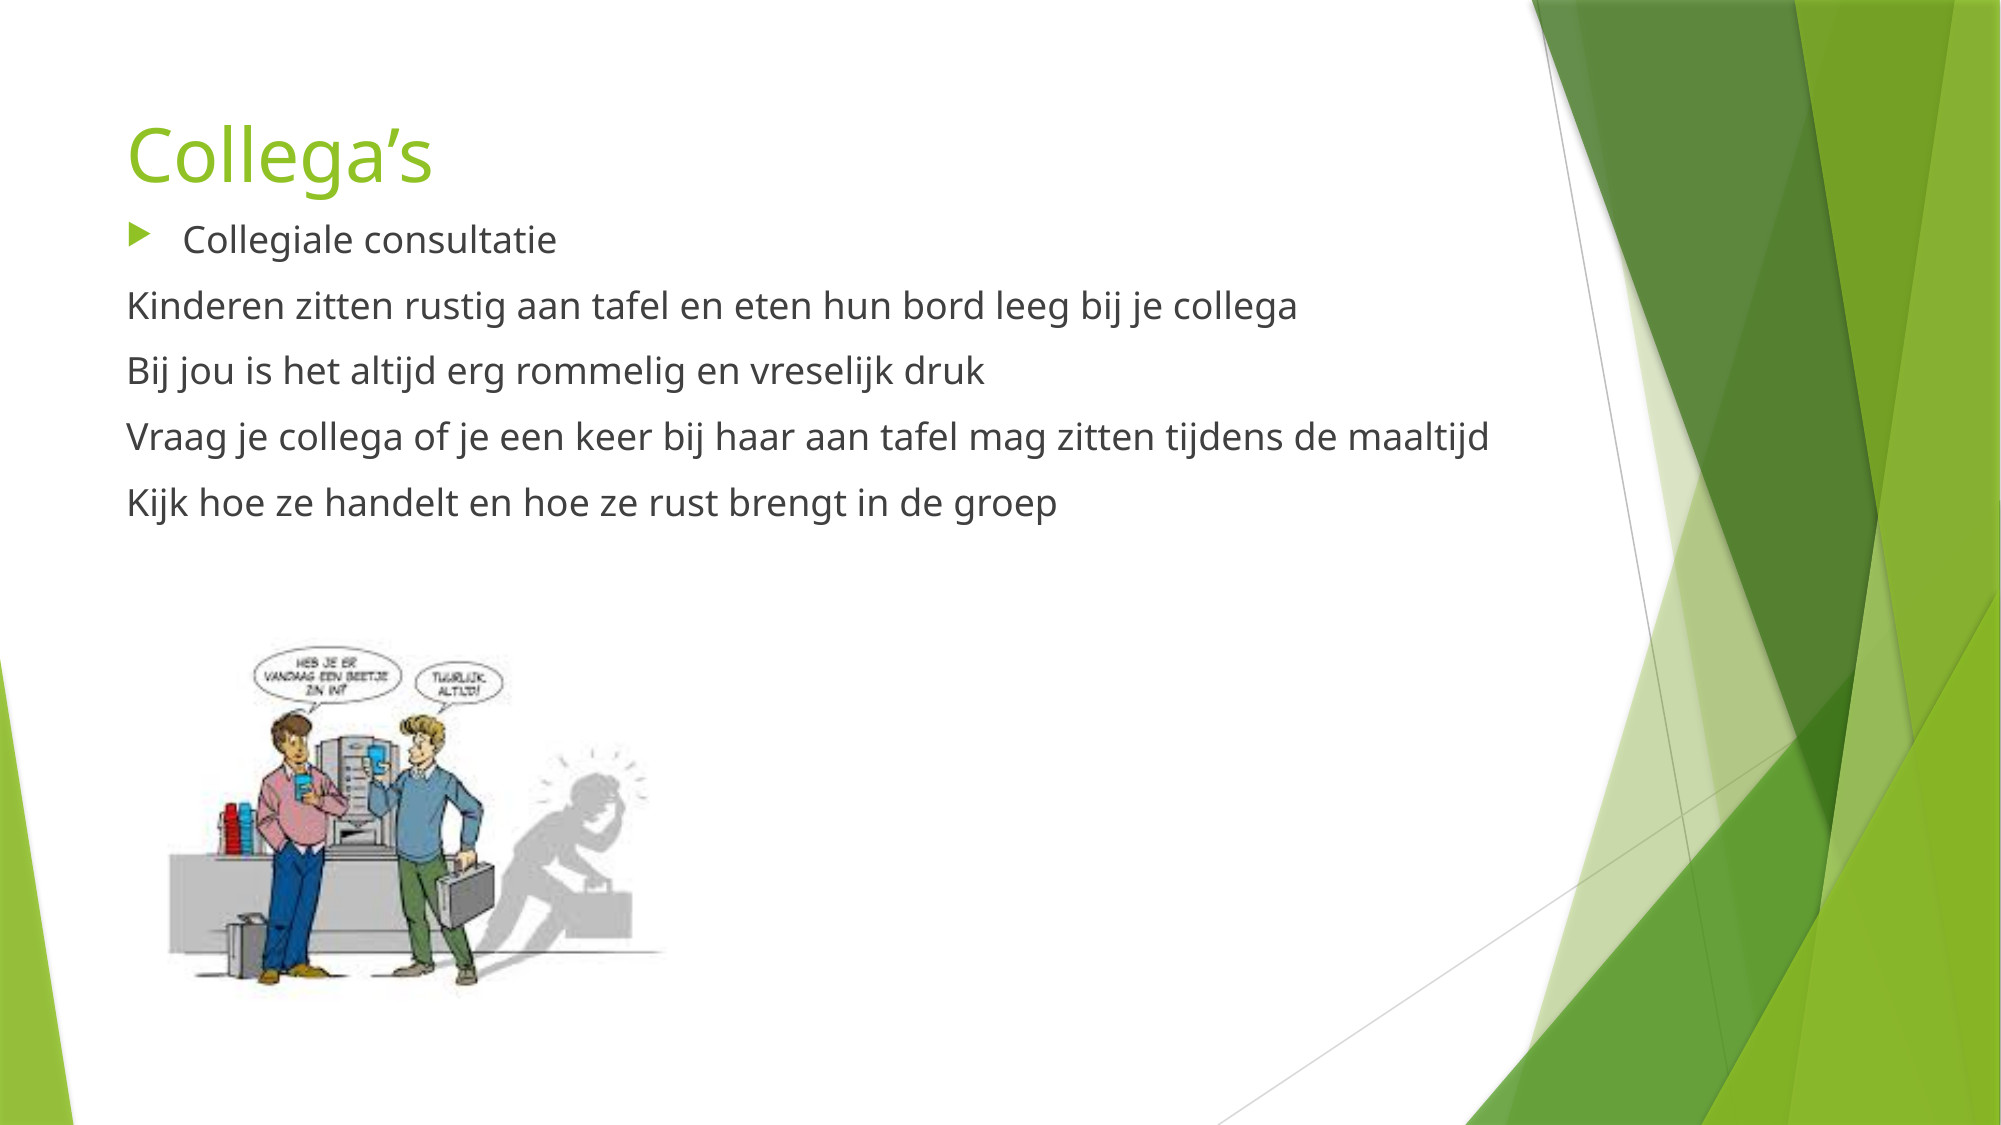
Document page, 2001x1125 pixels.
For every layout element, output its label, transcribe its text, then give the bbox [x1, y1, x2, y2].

title Collega’s [111, 99, 1522, 208]
list Collegiale consultatie Kinderen zitten rustig aan tafel en eten hun bord leeg bij je collega Bij jou is het altijd erg rommelig en vreselijk druk Vraag je collega of je een keer bij haar aan tafel mag zitten tijdens de maaltijd Kijk hoe ze handelt en hoe ze rust brengt in de groep [111, 208, 1522, 845]
picture [134, 620, 708, 1028]
